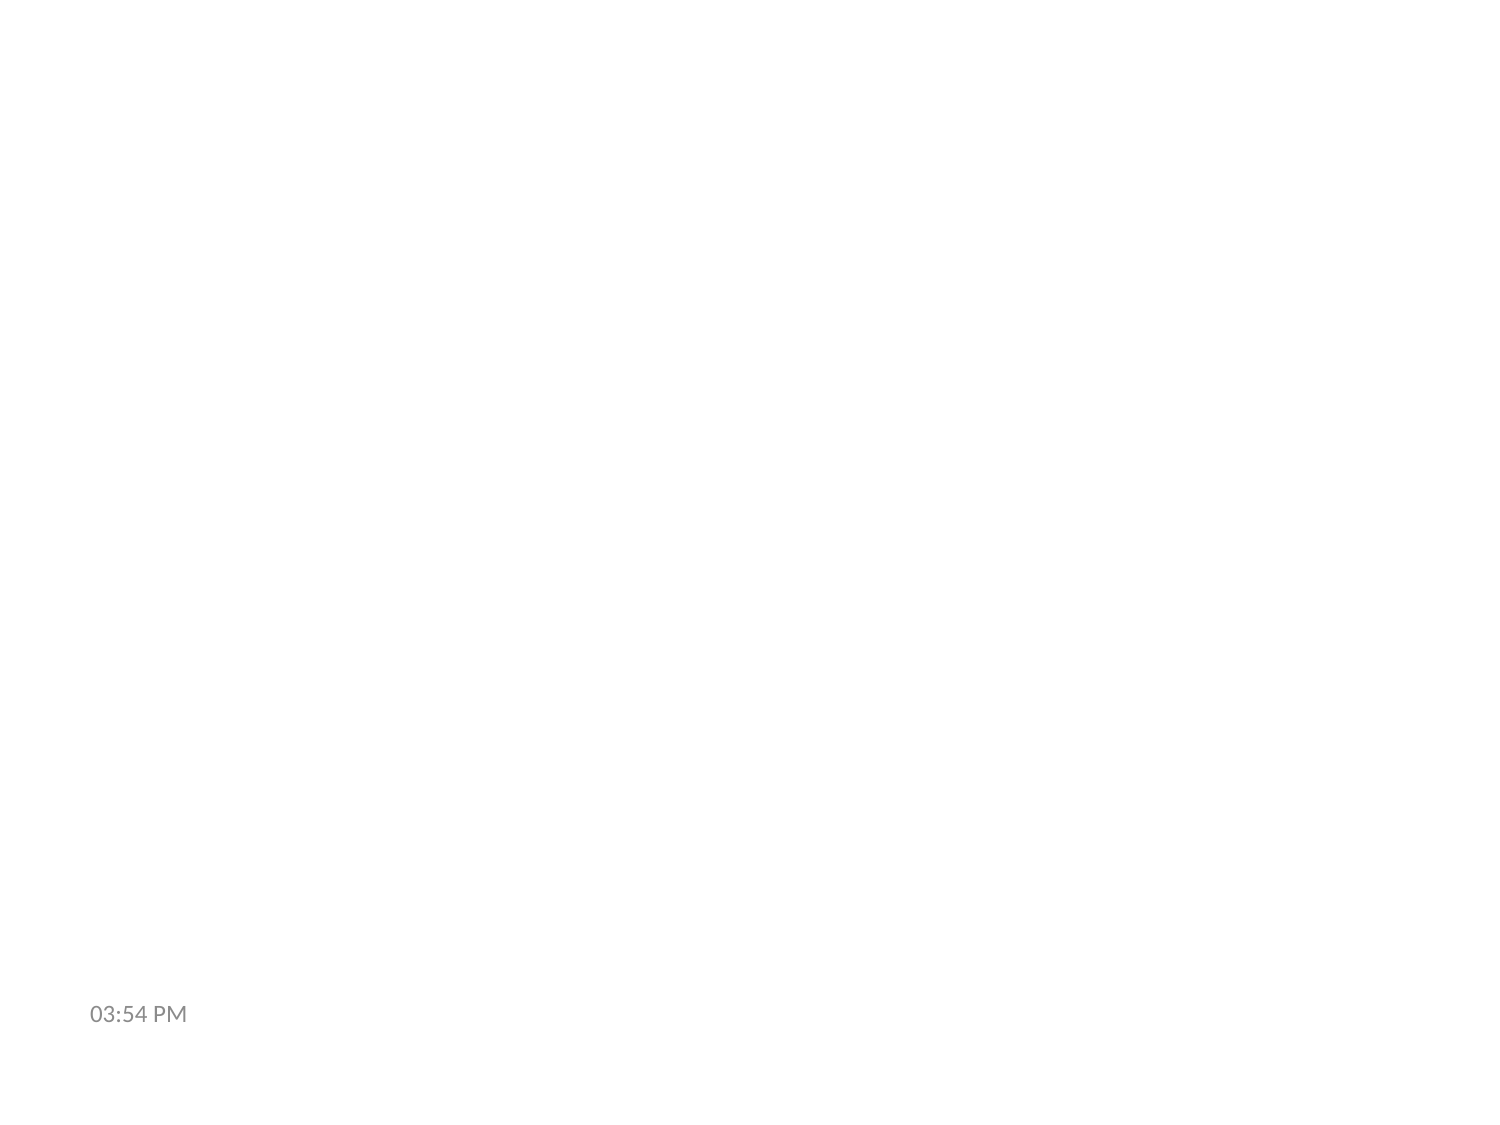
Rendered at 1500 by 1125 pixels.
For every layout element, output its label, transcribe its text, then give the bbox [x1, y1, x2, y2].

text_box 3:35 PM [75, 982, 425, 1043]
